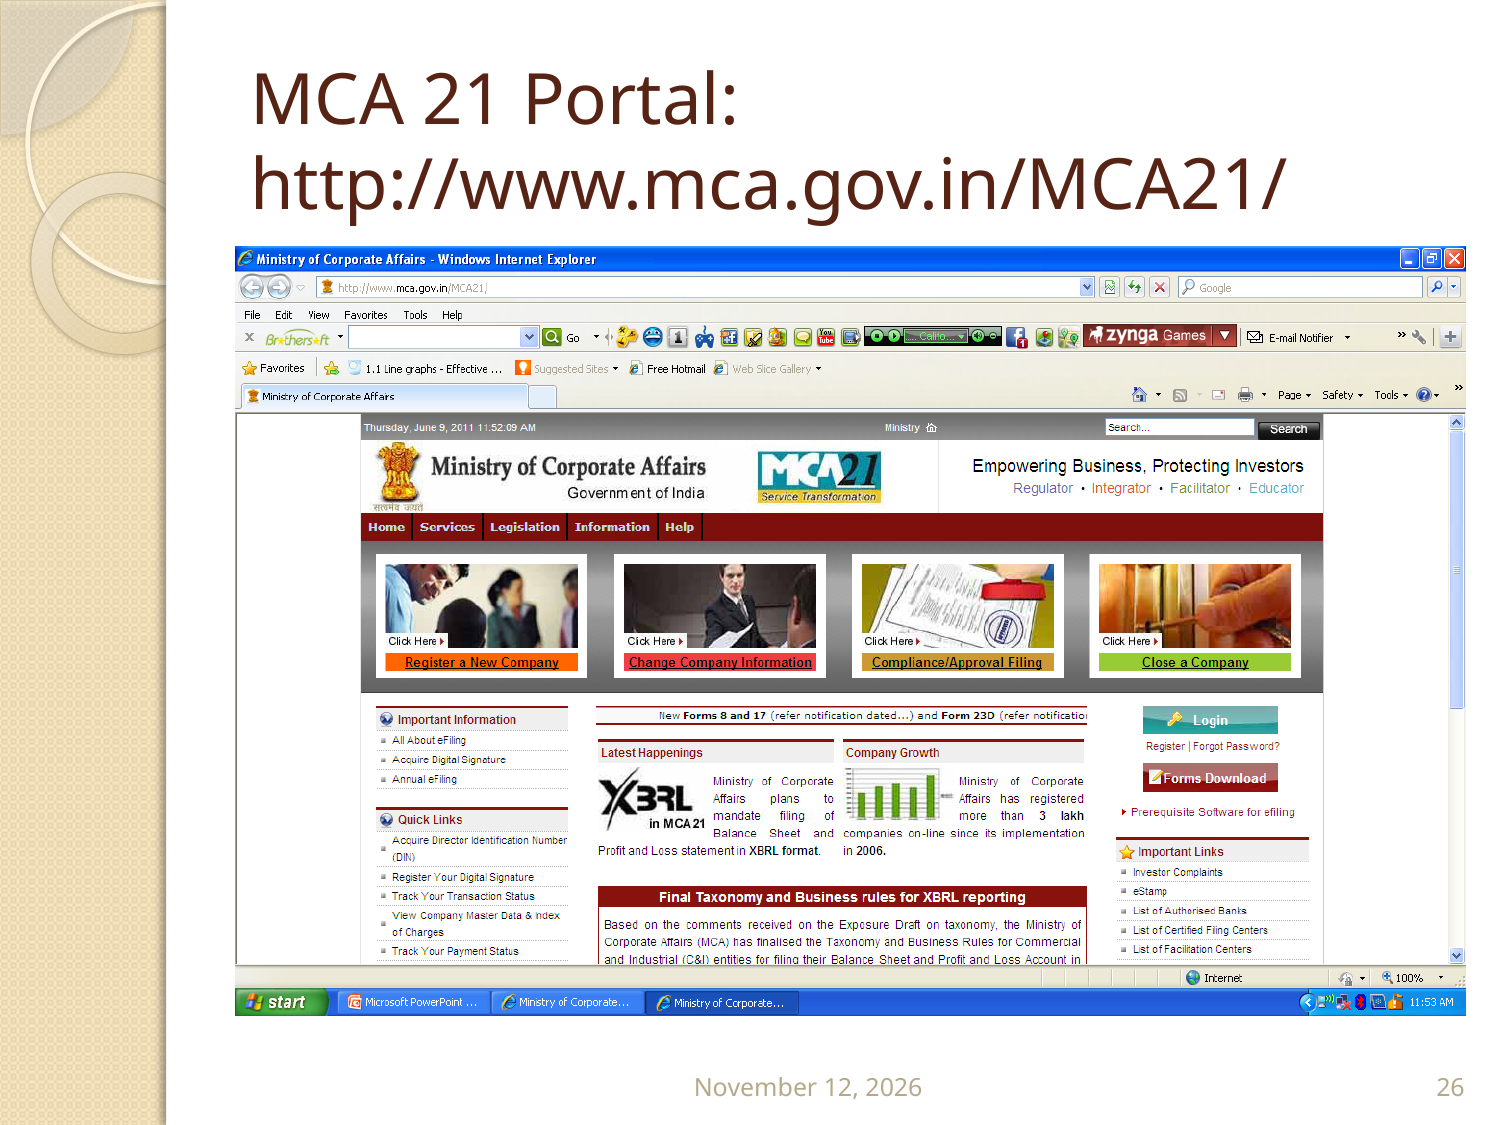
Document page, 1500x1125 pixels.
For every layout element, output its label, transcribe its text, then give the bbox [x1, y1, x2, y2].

slide_number 26 [1413, 1034, 1488, 1113]
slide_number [587, 1034, 938, 1113]
title MCA 21 Portal: http://www.mca.gov.in/MCA21/ [235, 45, 1466, 233]
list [235, 246, 1466, 1016]
